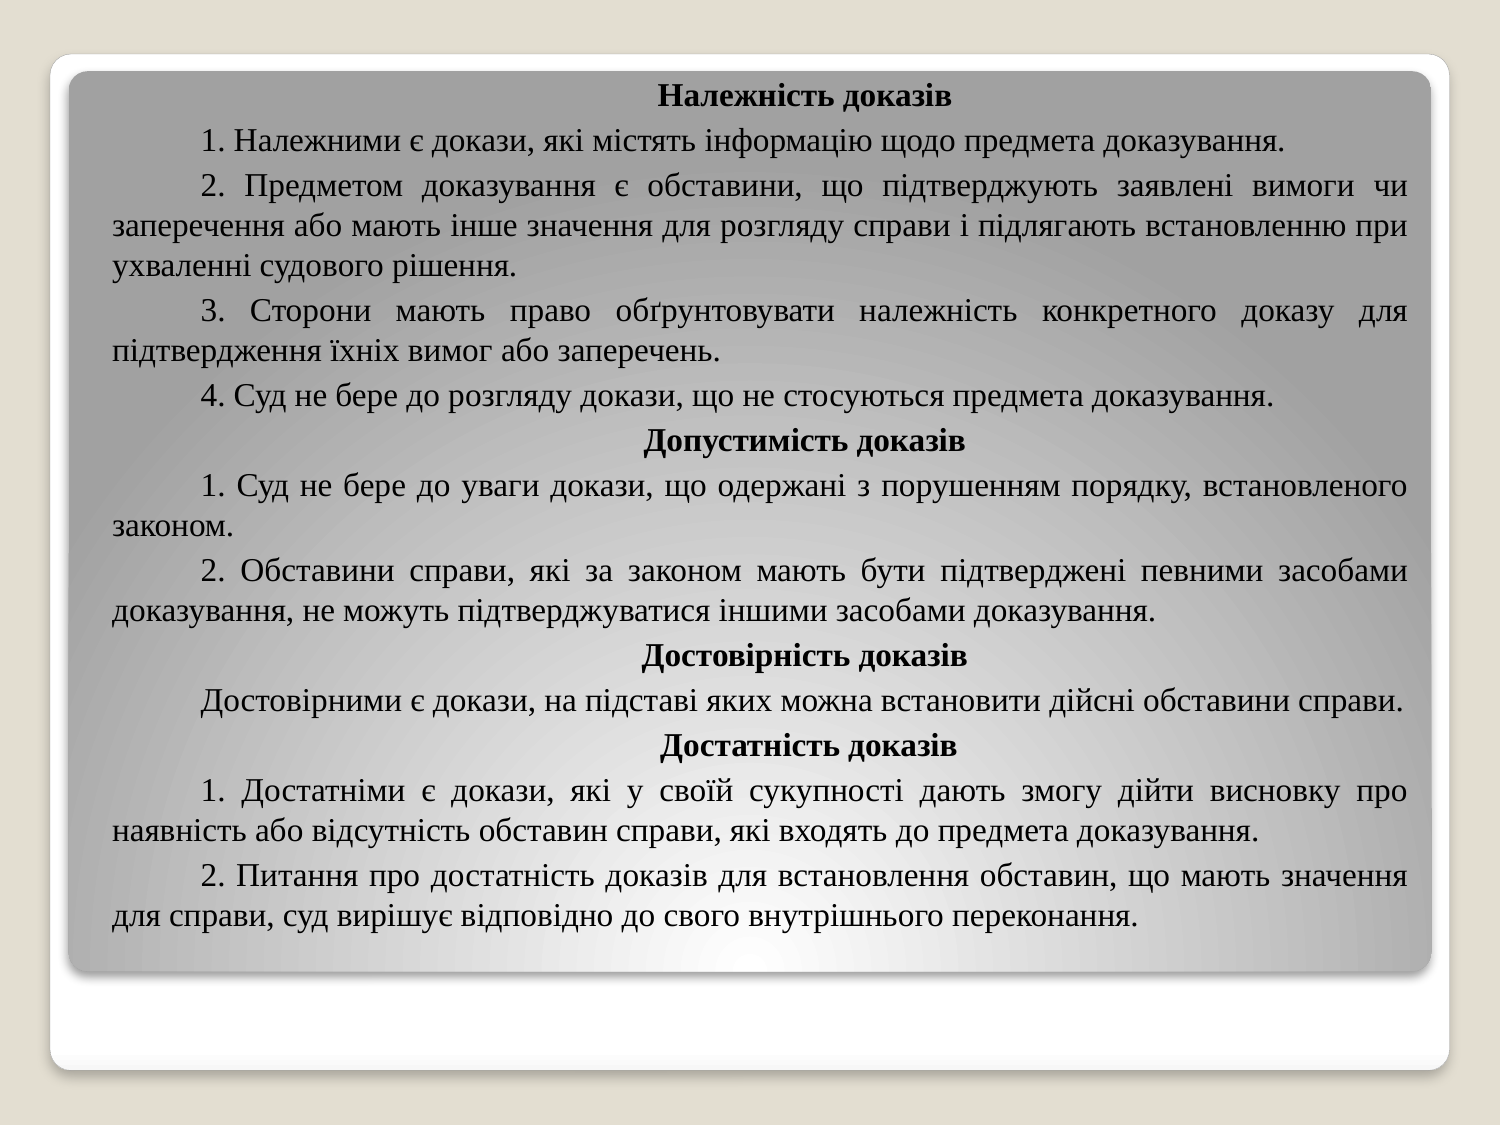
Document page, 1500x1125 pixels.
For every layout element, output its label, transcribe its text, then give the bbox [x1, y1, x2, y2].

list Належність доказів 1. Належними є докази, які містять інформацію щодо предмета доказування. 2. Предметом доказування є обставини, що підтверджують заявлені вимоги чи заперечення або мають інше значення для розгляду справи і підлягають встановленню при ухваленні судового рішення. 3. Сторони мають право обґрунтовувати належність конкретного доказу для підтвердження їхніх вимог або заперечень. 4. Суд не бере до розгляду докази, що не стосуються предмета доказування. Допустимість доказів 1. Суд не бере до уваги докази, що одержані з порушенням порядку, встановленого законом. 2. Обставини справи, які за законом мають бути підтверджені певними засобами доказування, не можуть підтверджуватися іншими засобами доказування. Достовірність доказів Достовірними є докази, на підставі яких можна встановити дійсні обставини справи. Достатність доказів 1. Достатніми є докази, які у своїй сукупності дають змогу дійти висновку про наявність або відсутність обставин справи, які входять до предмета доказування. 2. Питання про достатність доказів для встановлення обставин, що мають значення для справи, суд вирішує відповідно до свого внутрішнього переконання. [82, 58, 1425, 1003]
